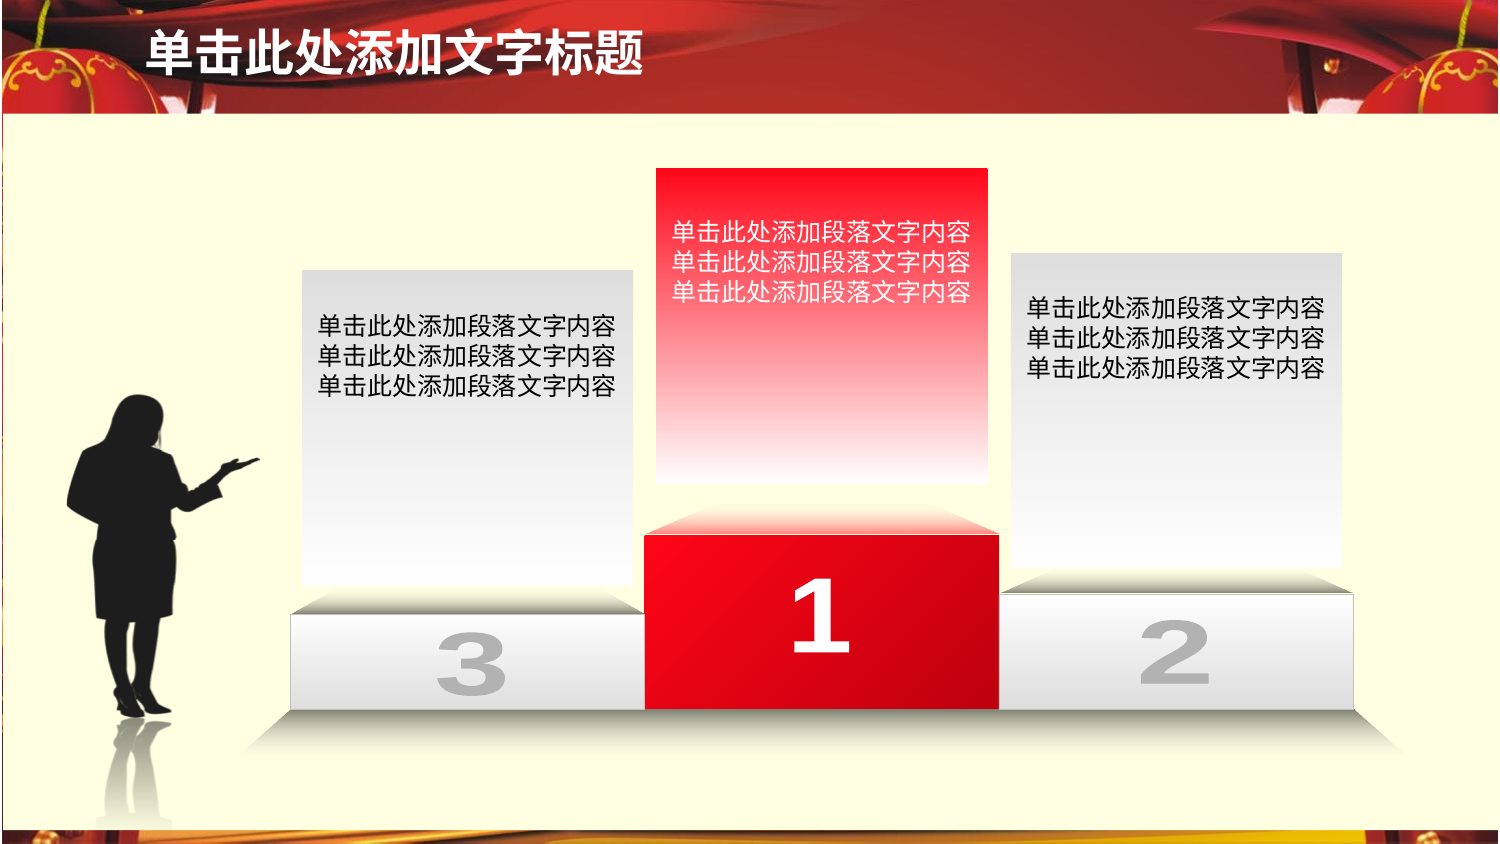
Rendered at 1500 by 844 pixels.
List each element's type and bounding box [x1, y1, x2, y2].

text_box [1010, 253, 1343, 568]
text_box [656, 168, 988, 484]
text_box [262, 709, 1413, 761]
text_box [998, 567, 1354, 709]
text_box [644, 501, 1000, 709]
text_box [302, 270, 634, 586]
text_box [289, 587, 645, 709]
picture [2, 0, 1498, 844]
